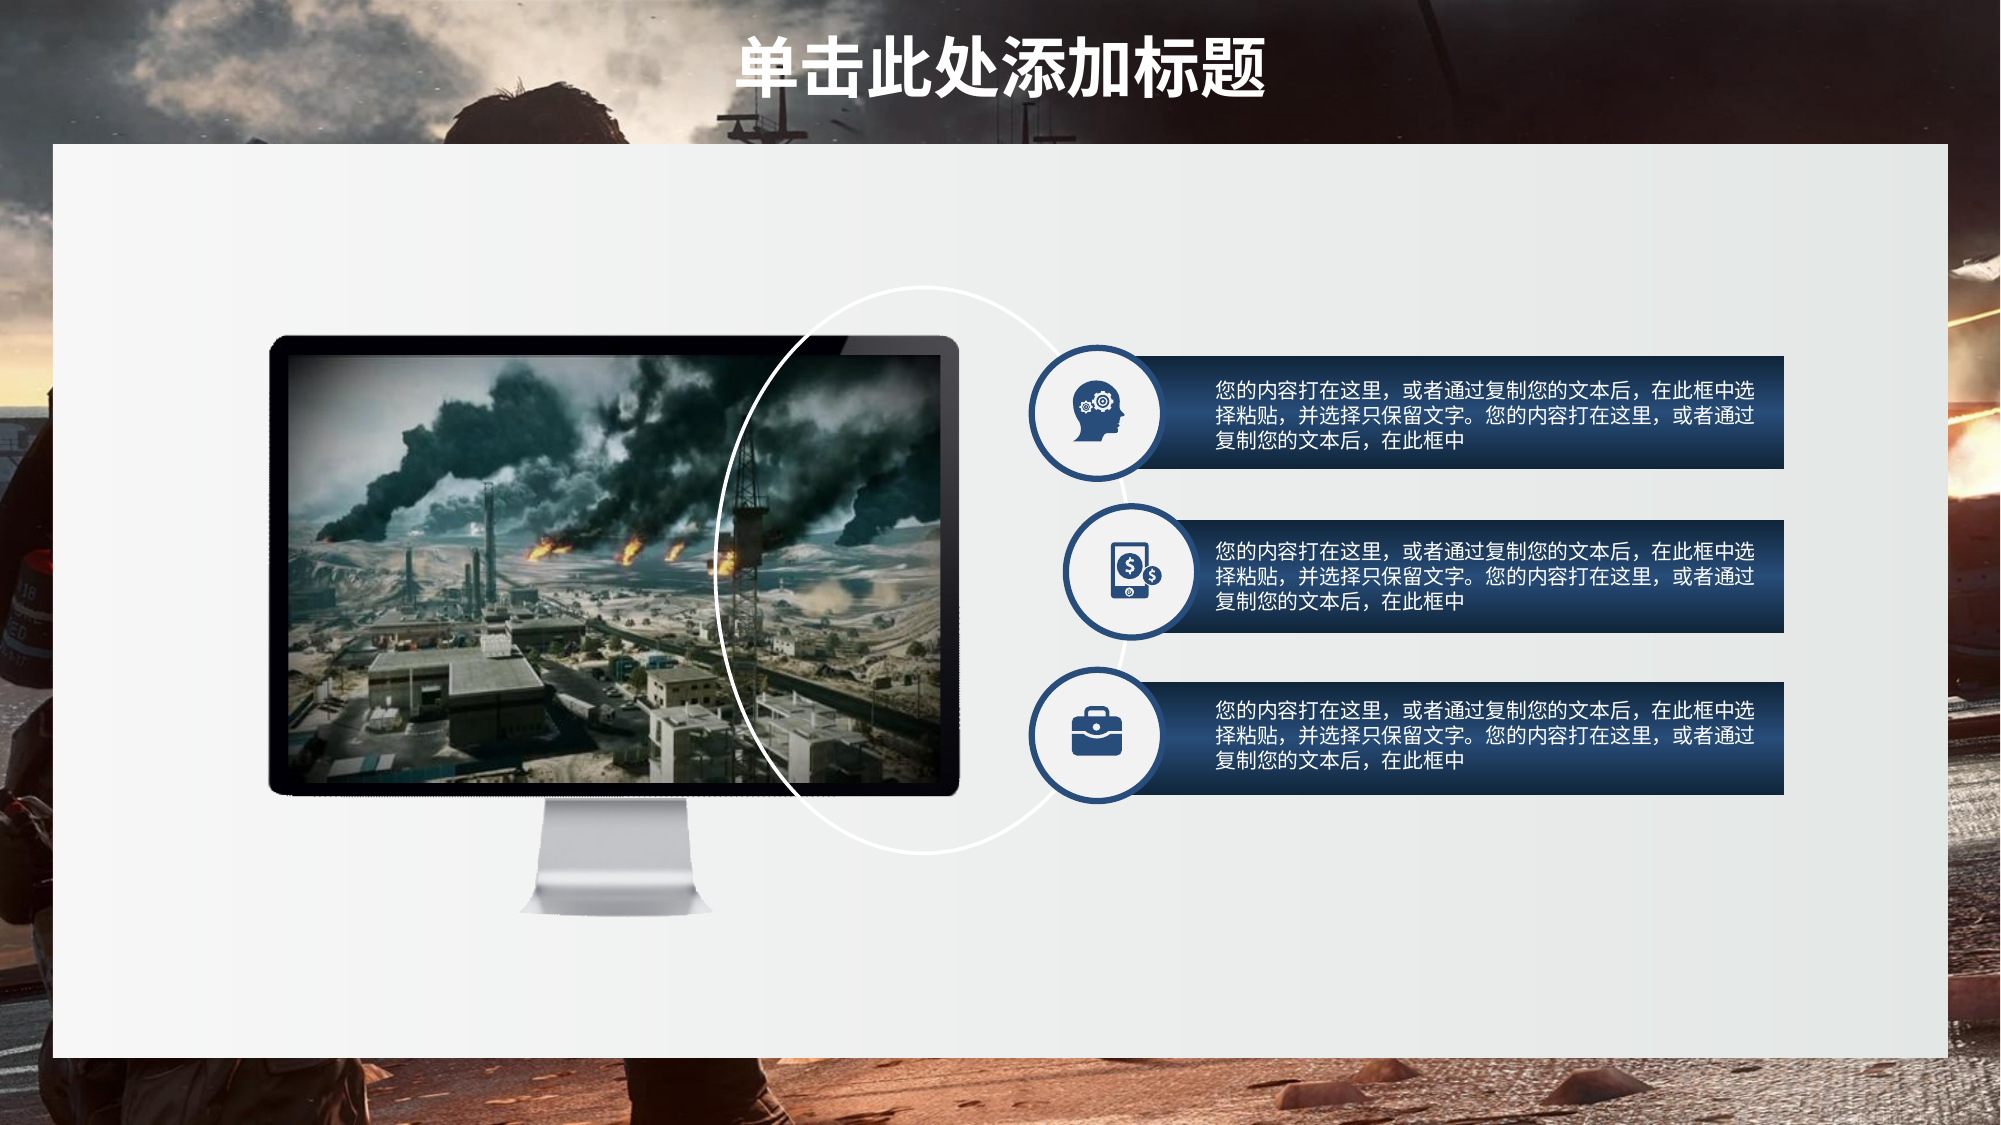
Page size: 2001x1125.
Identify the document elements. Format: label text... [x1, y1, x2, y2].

text_box 您的内容打在这里，或者通过复制您的文本后，在此框中选择粘贴，并选择只保留文字。您的内容打在这里，或者通过复制您的文本后，在此框中 [1201, 690, 1775, 781]
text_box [1110, 542, 1163, 599]
text_box 您的内容打在这里，或者通过复制您的文本后，在此框中选择粘贴，并选择只保留文字。您的内容打在这里，或者通过复制您的文本后，在此框中 [1201, 531, 1775, 622]
text_box [1031, 347, 1164, 479]
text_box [1072, 380, 1128, 442]
text_box 单击此处添加标题 [718, 18, 1283, 114]
text_box [1031, 669, 1164, 802]
text_box [52, 144, 1948, 1058]
text_box [1131, 356, 1784, 469]
text_box [1127, 682, 1784, 795]
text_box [1071, 706, 1122, 756]
text_box [1021, 320, 1127, 821]
text_box [1158, 520, 1784, 633]
text_box [1065, 506, 1198, 638]
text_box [206, 275, 1021, 966]
text_box 您的内容打在这里，或者通过复制您的文本后，在此框中选择粘贴，并选择只保留文字。您的内容打在这里，或者通过复制您的文本后，在此框中 [1201, 370, 1775, 461]
picture [0, 0, 2001, 1125]
